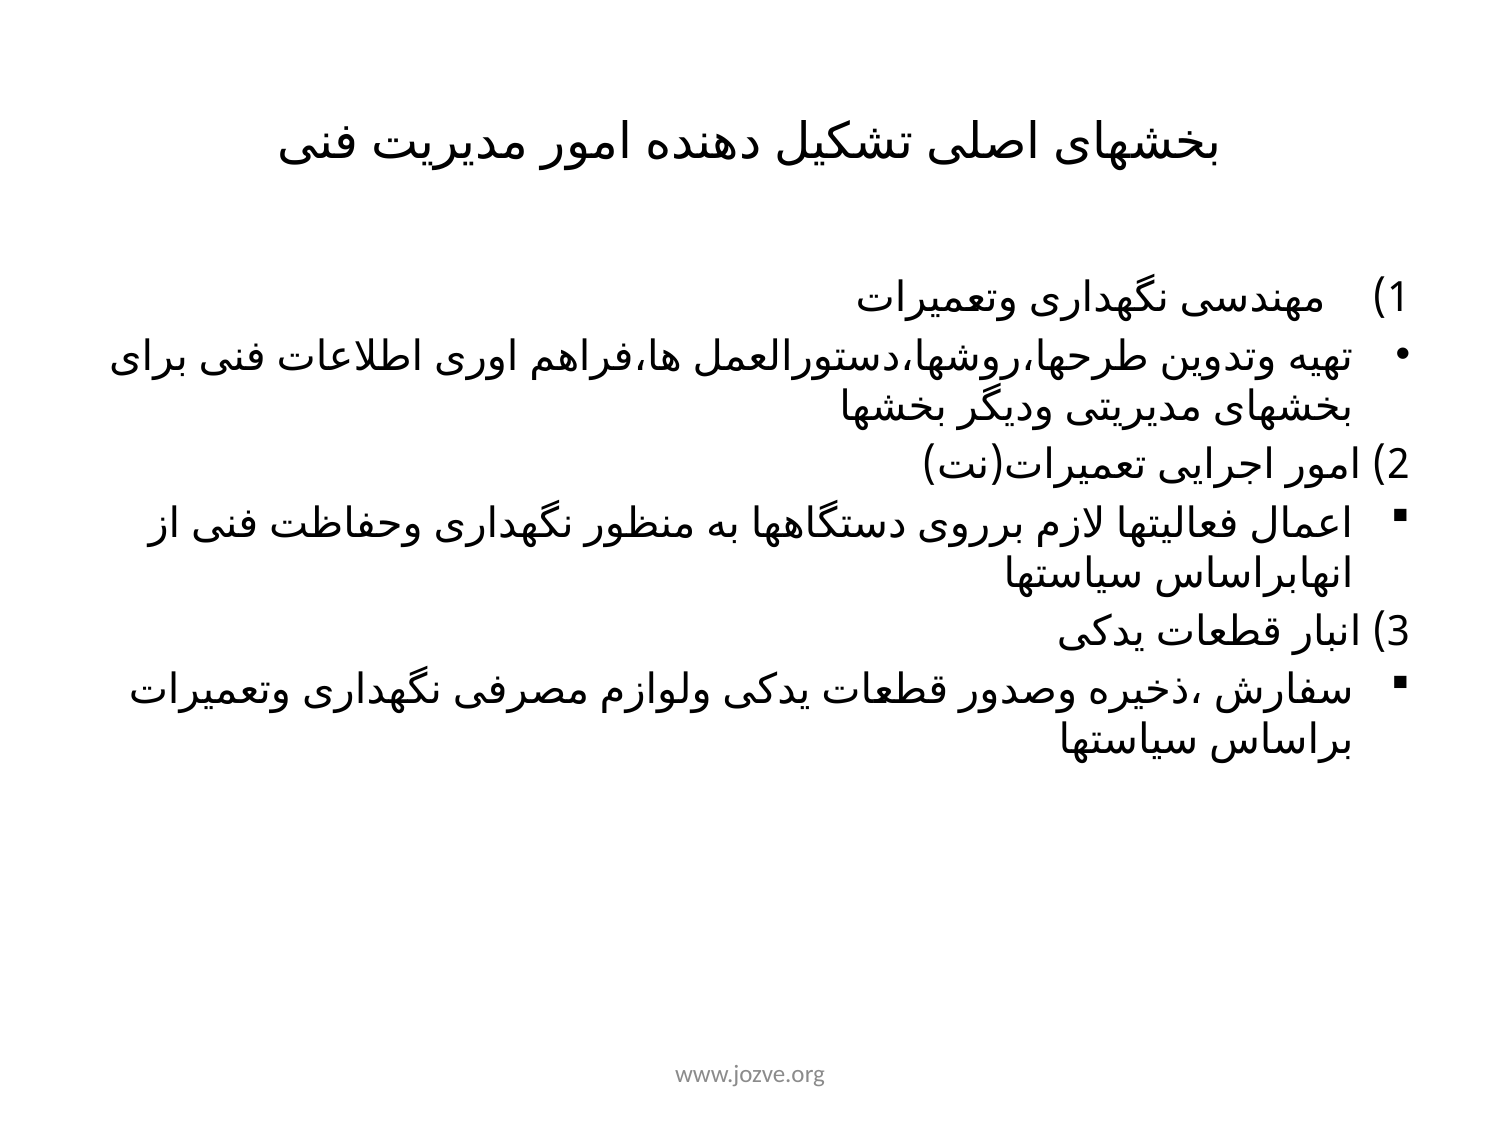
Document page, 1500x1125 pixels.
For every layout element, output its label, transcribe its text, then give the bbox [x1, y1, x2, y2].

list مهندسی نگهداری وتعمیرات تهیه وتدوین طرحها،روشها،دستورالعمل ها،فراهم اوری اطلاعات فنی برای بخشهای مدیریتی ودیگر بخشها 2) امور اجرایی تعمیرات(نت) اعمال فعالیتها لازم برروی دستگاهها به منظور نگهداری وحفاظت فنی از انهابراساس سیاستها 3) انبار قطعات یدکی سفارش ،ذخیره وصدور قطعات یدکی ولوازم مصرفی نگهداری وتعمیرات براساس سیاستها [75, 262, 1425, 1005]
title بخشهای اصلی تشکیل دهنده امور مدیریت فنی [75, 45, 1425, 233]
footer www.jozve.org [512, 1042, 988, 1103]
